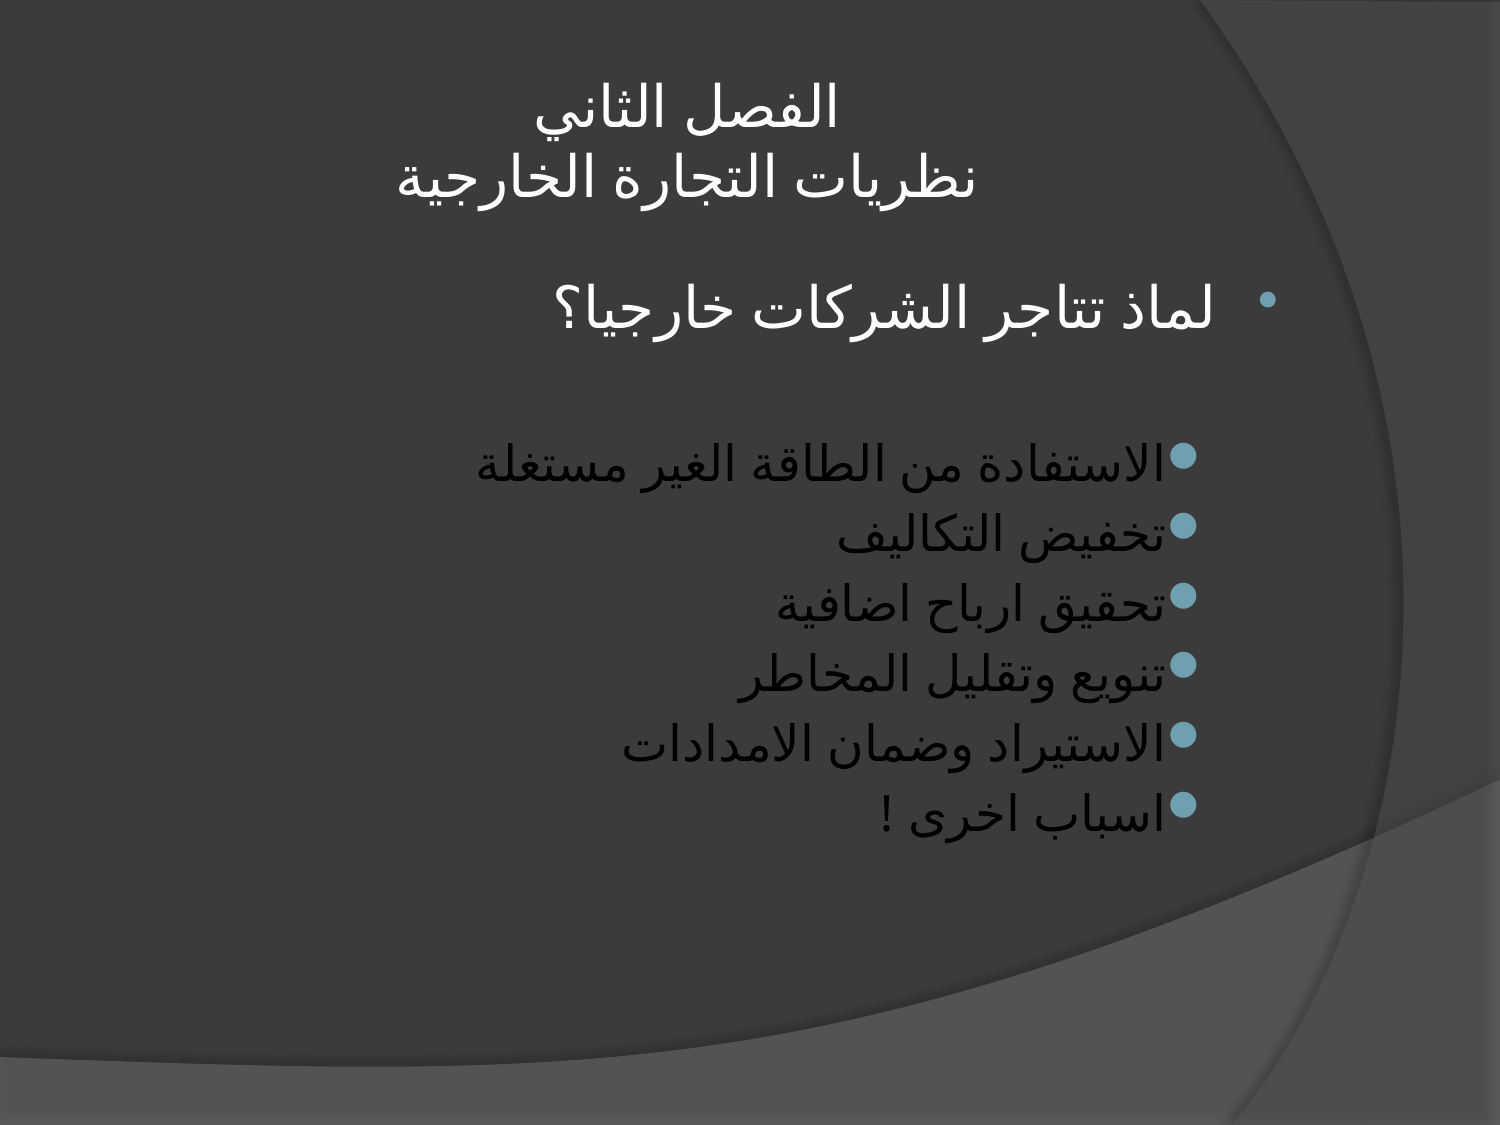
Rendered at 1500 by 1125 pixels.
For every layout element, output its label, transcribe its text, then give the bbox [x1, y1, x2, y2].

list لماذ تتاجر الشركات خارجيا؟ الاستفادة من الطاقة الغير مستغلة تخفيض التكاليف تحقيق ارباح اضافية تنويع وتقليل المخاطر الاستيراد وضمان الامدادات اسباب اخرى ! [75, 262, 1300, 1005]
title الفصل الثاني نظريات التجارة الخارجية [75, 45, 1300, 233]
